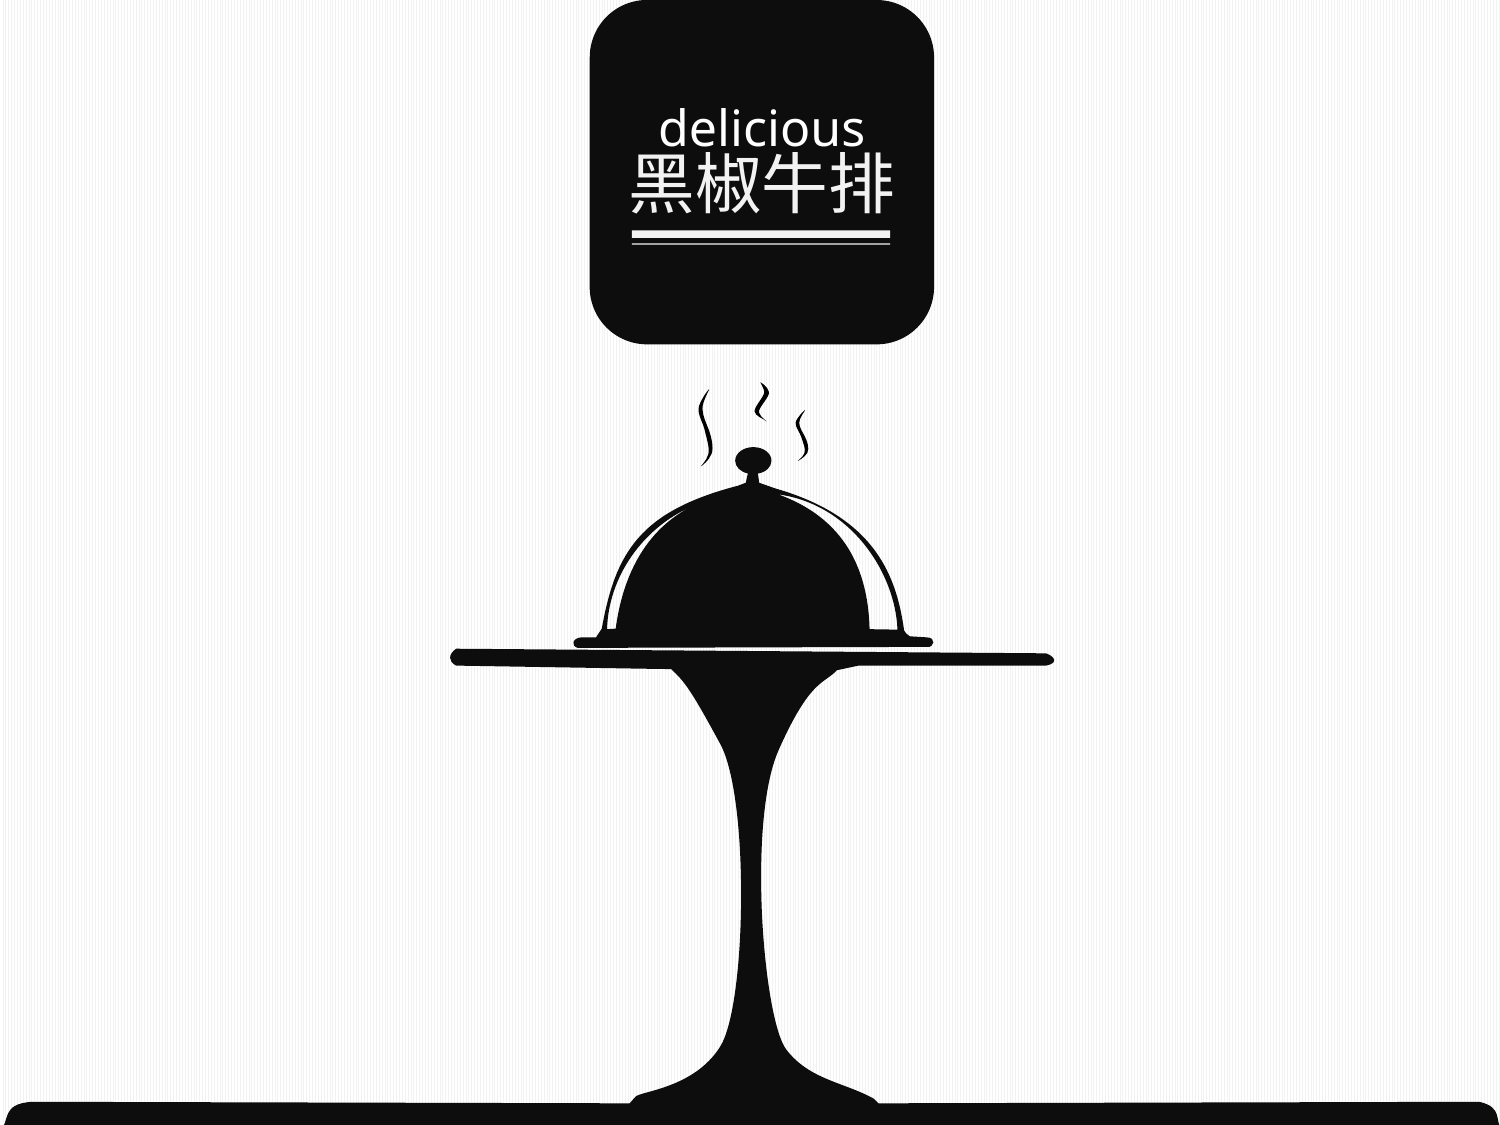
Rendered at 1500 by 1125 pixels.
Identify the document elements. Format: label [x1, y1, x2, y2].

text_box [0, 382, 1500, 1125]
text_box [558, 0, 966, 345]
